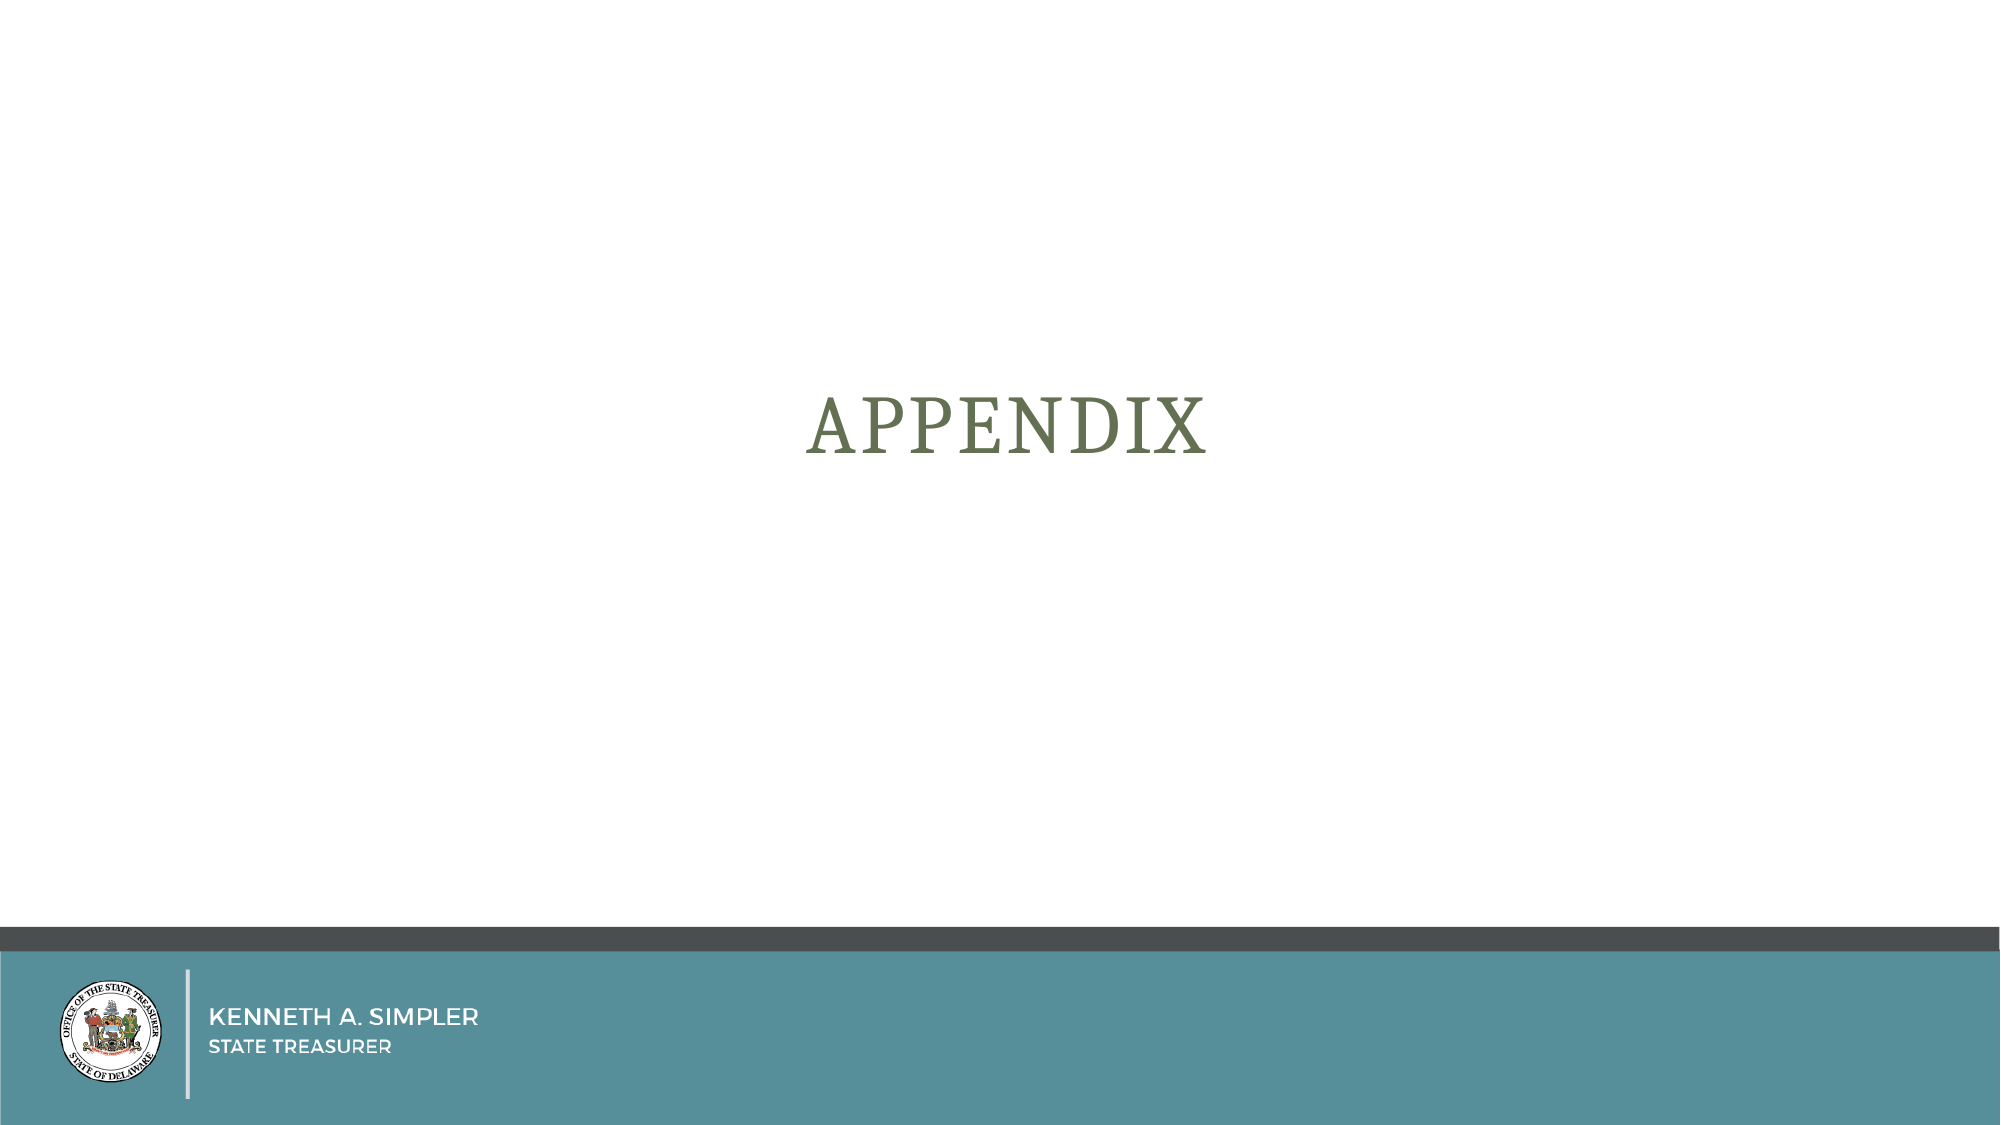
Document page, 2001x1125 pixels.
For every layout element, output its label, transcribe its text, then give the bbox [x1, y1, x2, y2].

subtitle Appendix [132, 373, 1879, 585]
picture [24, 939, 500, 1122]
